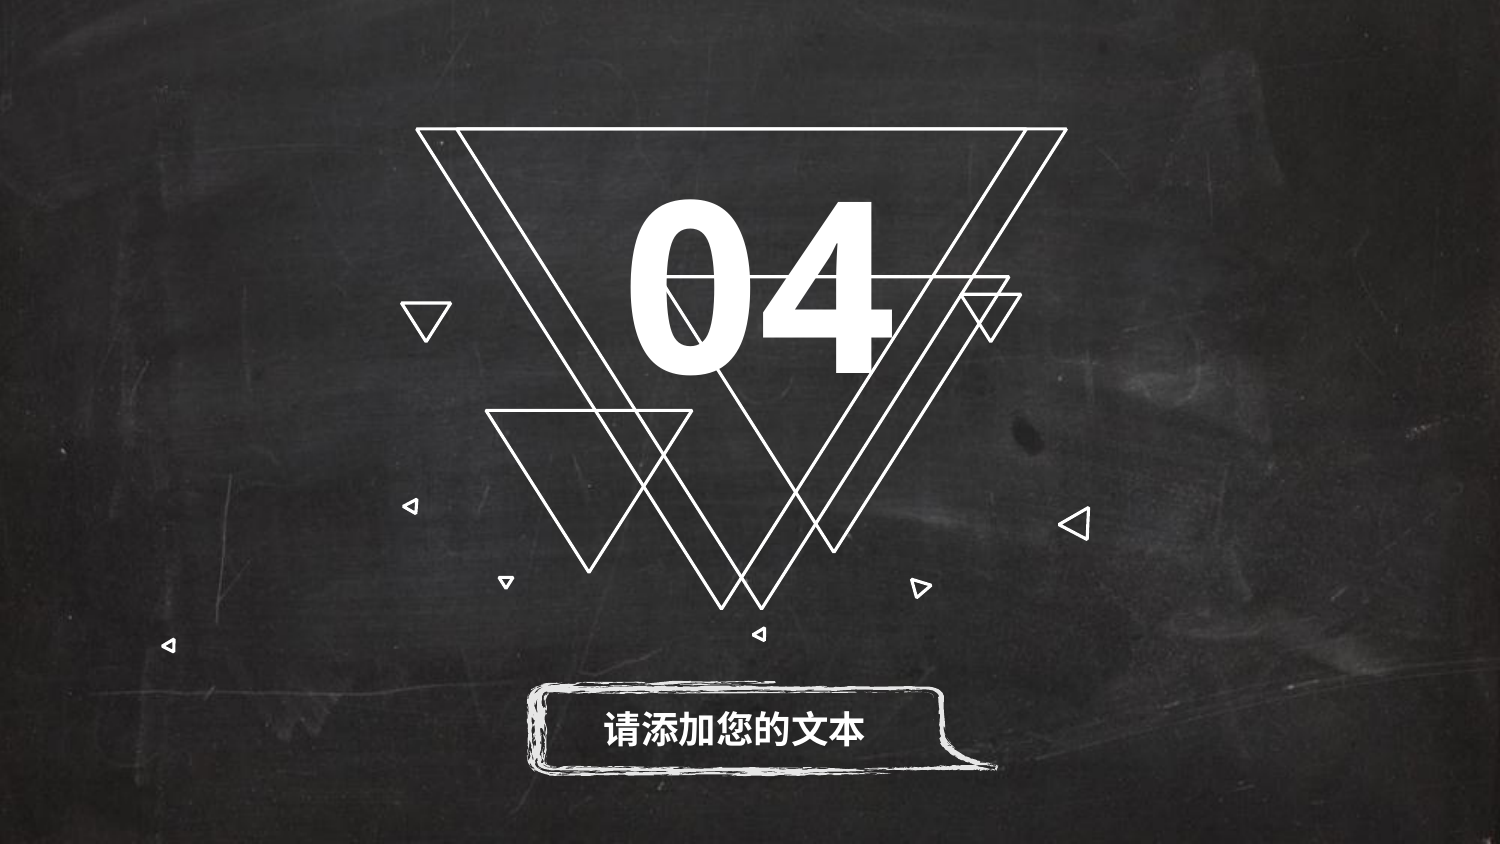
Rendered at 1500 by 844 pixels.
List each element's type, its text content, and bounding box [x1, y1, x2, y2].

picture [0, 0, 1500, 844]
text_box [416, 128, 608, 292]
text_box [984, 128, 1027, 196]
text_box [984, 128, 1067, 259]
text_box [163, 293, 1098, 653]
text_box [984, 276, 1010, 292]
text_box 04 [608, 126, 984, 292]
